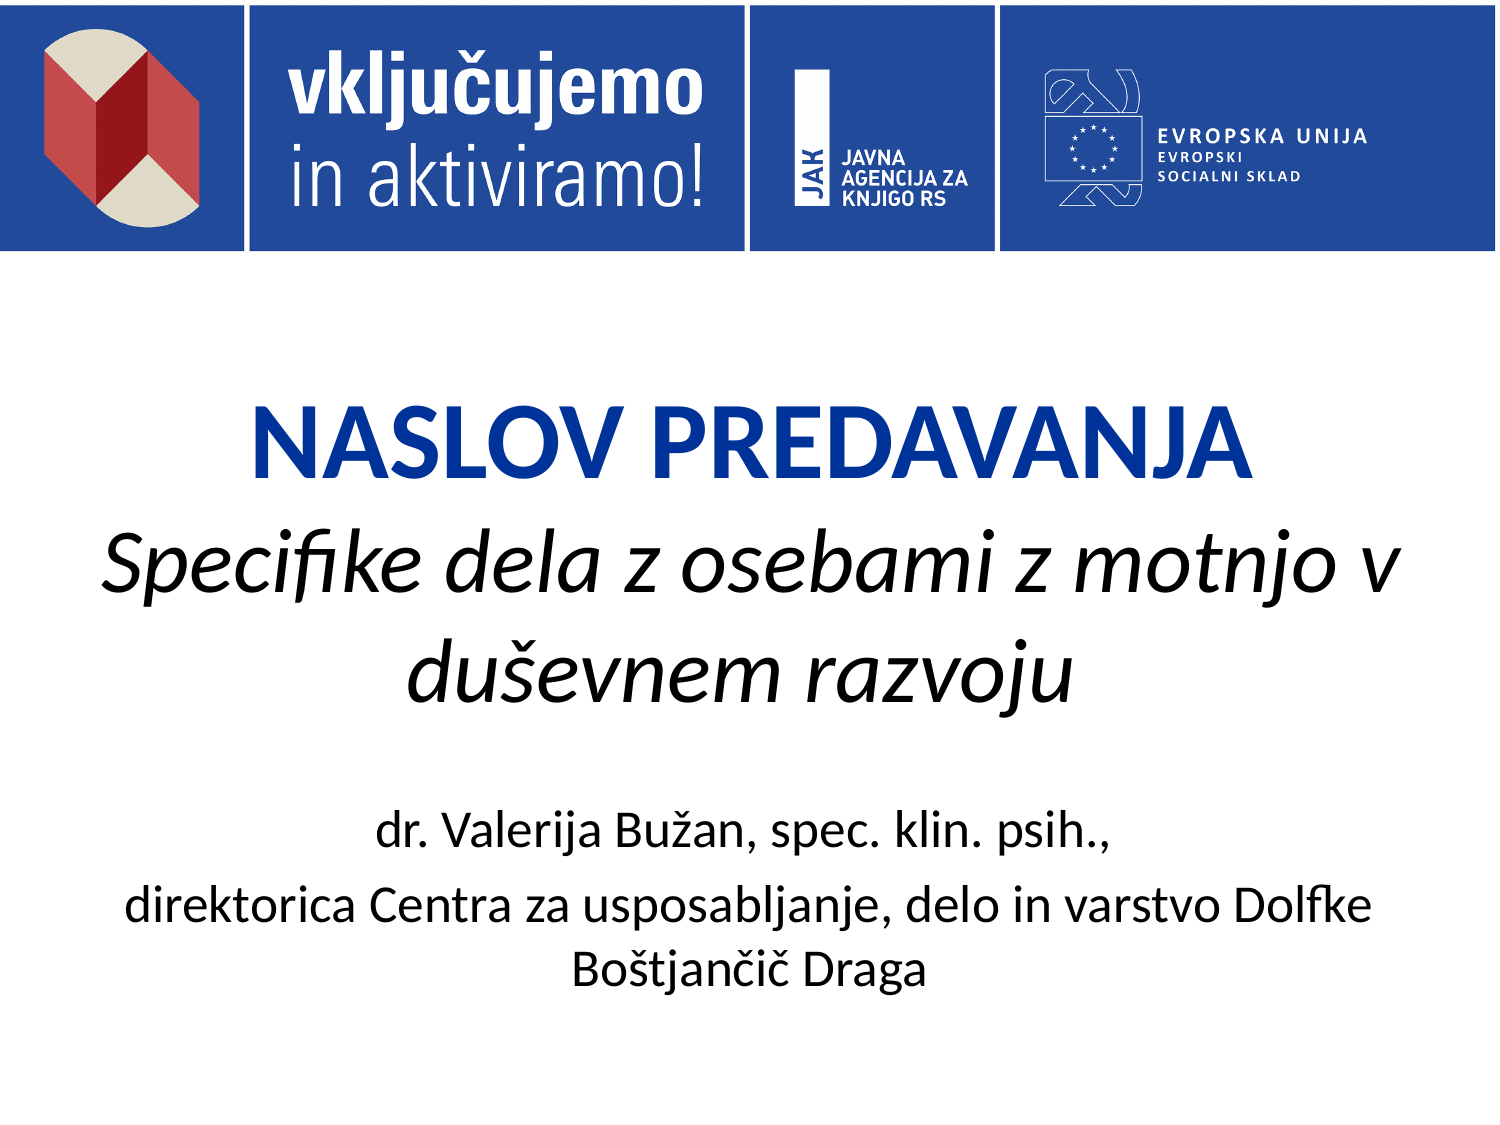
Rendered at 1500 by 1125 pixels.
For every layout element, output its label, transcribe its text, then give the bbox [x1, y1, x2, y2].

picture [0, 0, 1500, 256]
list dr. Valerija Bužan, spec. klin. psih., direktorica Centra za usposabljanje, delo in varstvo Dolfke Boštjančič Draga [75, 786, 1425, 1005]
title NASLOV PREDAVANJA Specifike dela z osebami z motnjo v duševnem razvoju [76, 302, 1427, 787]
